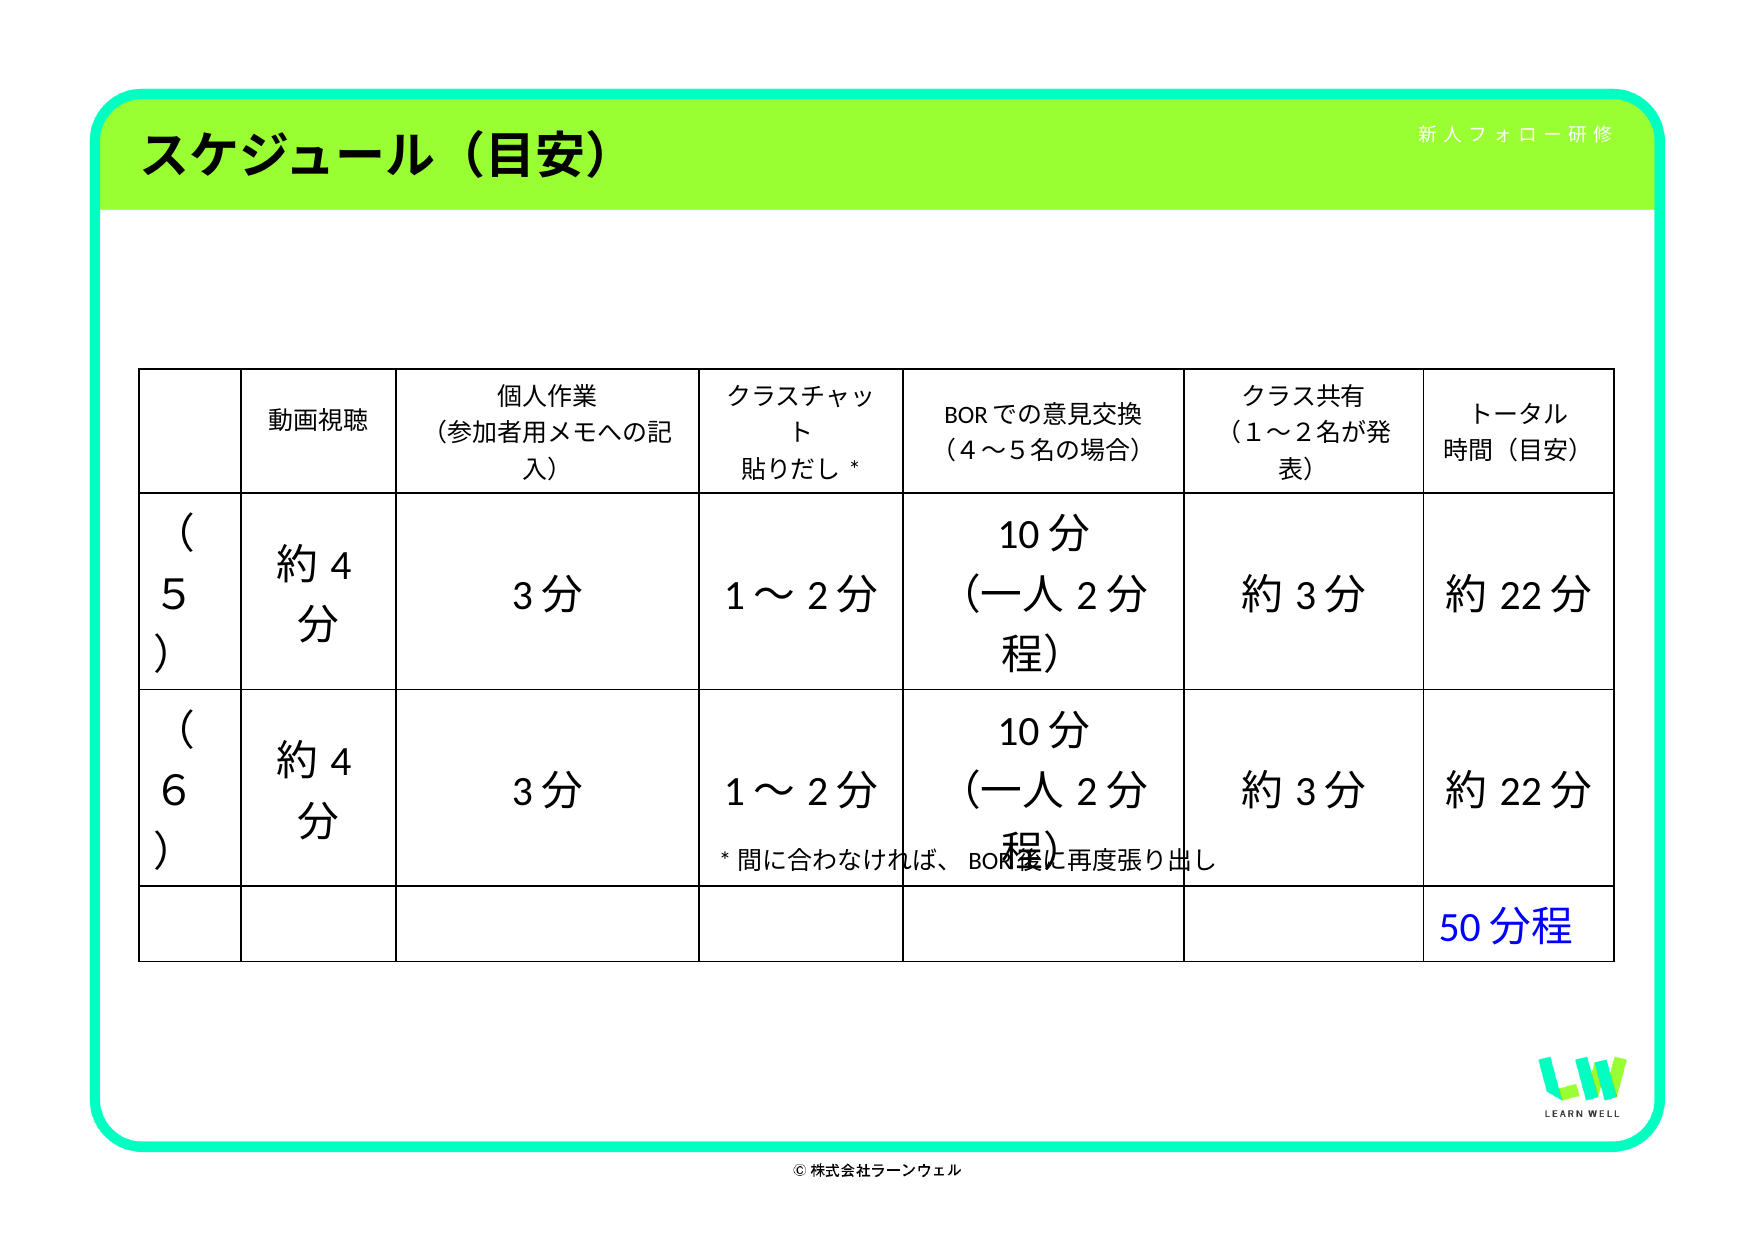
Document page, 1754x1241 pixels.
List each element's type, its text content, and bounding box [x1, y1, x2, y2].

table_cell [1185, 887, 1423, 961]
text_box *間に合わなければ、BOR後に再度張り出し [703, 837, 1233, 912]
table_cell [904, 912, 1183, 961]
table_cell [140, 887, 240, 961]
table_header トータル 時間（目安） [1424, 370, 1613, 492]
table_cell （６） [140, 690, 240, 885]
table_cell 約3分 [1185, 690, 1423, 885]
table_cell 1～2分 [700, 494, 902, 689]
table_cell （５） [140, 494, 240, 689]
table_cell 10分 （一人2分程） [904, 690, 1183, 837]
title スケジュール（目安） [124, 116, 1110, 193]
table_cell 約3分 [1185, 494, 1423, 689]
picture [0, 0, 1754, 1241]
table_cell 10分 （一人2分程） [904, 494, 1183, 689]
table_cell 3分 [397, 494, 698, 689]
table_header BORでの意見交換 （４～５名の場合） [904, 370, 1183, 492]
table_header クラスチャット 貼りだし* [700, 370, 902, 492]
table_cell 約4分 [242, 494, 395, 689]
table_cell [397, 887, 698, 961]
table_cell 約22分 [1424, 494, 1613, 689]
table_header 個人作業 （参加者用メモへの記入） [397, 370, 698, 492]
table_cell 約4分 [242, 690, 395, 885]
table_cell [242, 887, 395, 961]
table_cell 50分程 [1424, 887, 1613, 961]
table_cell 3分 [397, 690, 698, 885]
table_cell 約22分 [1424, 690, 1613, 885]
table_header [140, 370, 240, 492]
table_header クラス共有 （１～２名が発表） [1185, 370, 1423, 492]
table_header 動画視聴 [242, 370, 395, 492]
table_cell [700, 887, 902, 961]
table_cell 1～2分 [700, 690, 902, 885]
